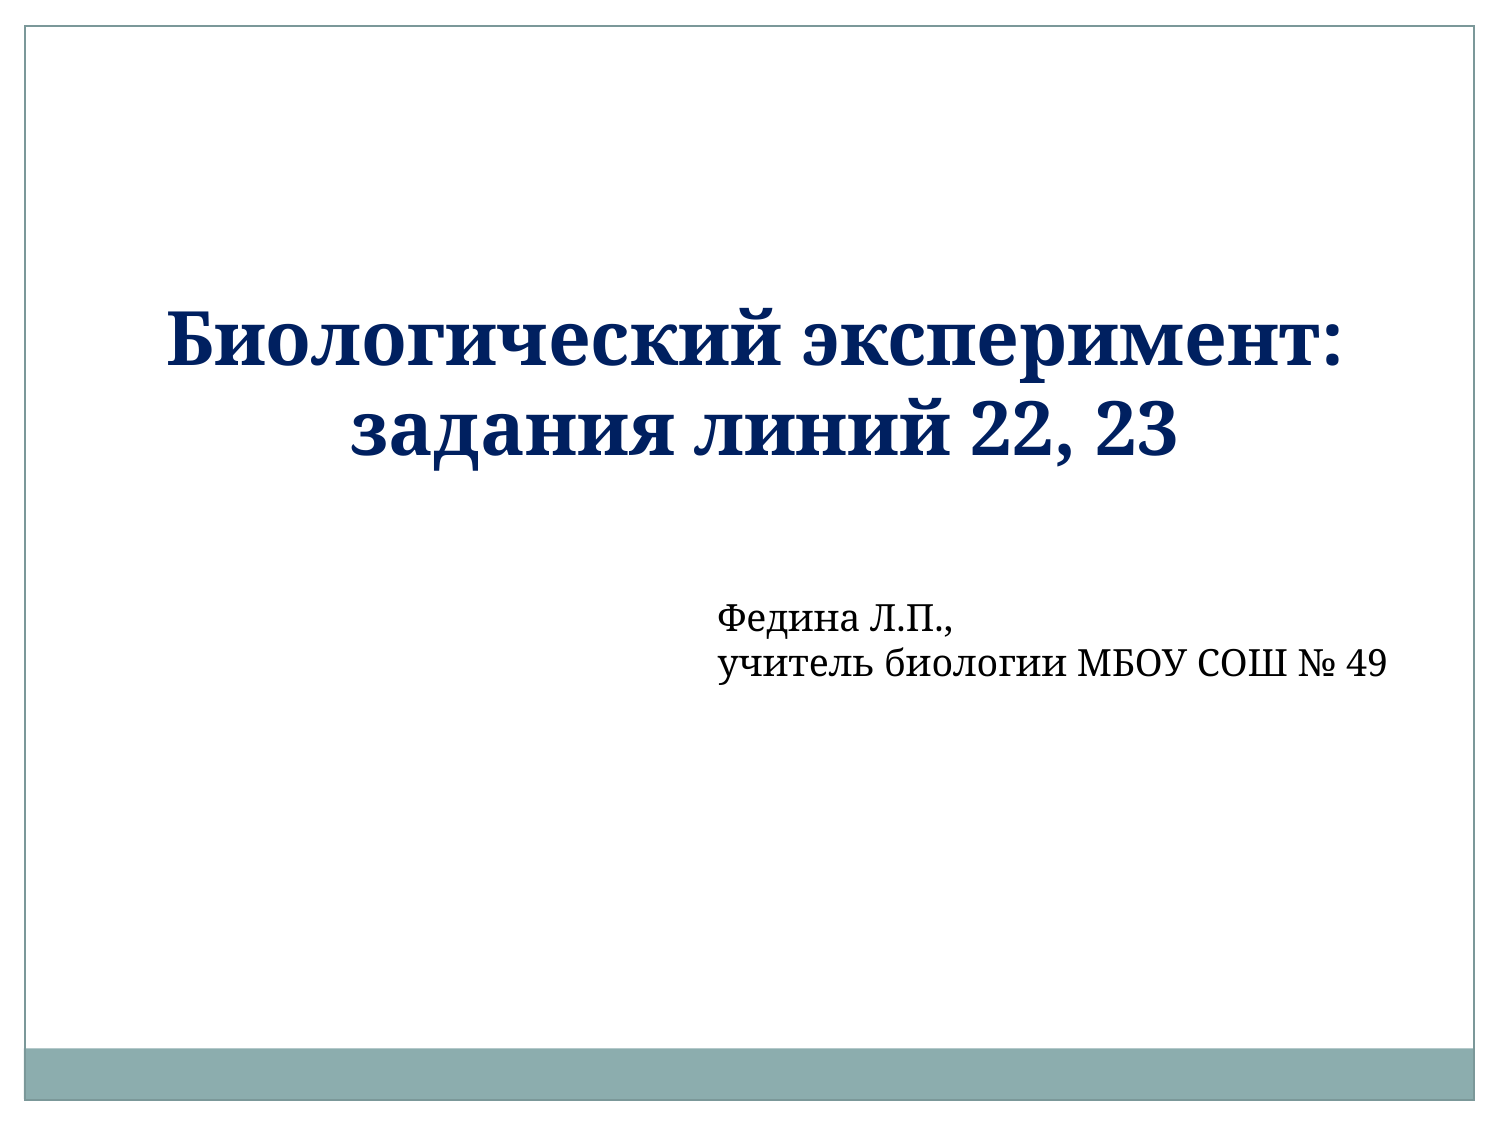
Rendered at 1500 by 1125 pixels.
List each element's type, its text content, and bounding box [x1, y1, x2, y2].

title Биологический эксперимент: задания линий 22, 23 [29, 326, 1500, 568]
text_box Федина Л.П., учитель биологии МБОУ СОШ № 49 [702, 586, 1453, 691]
